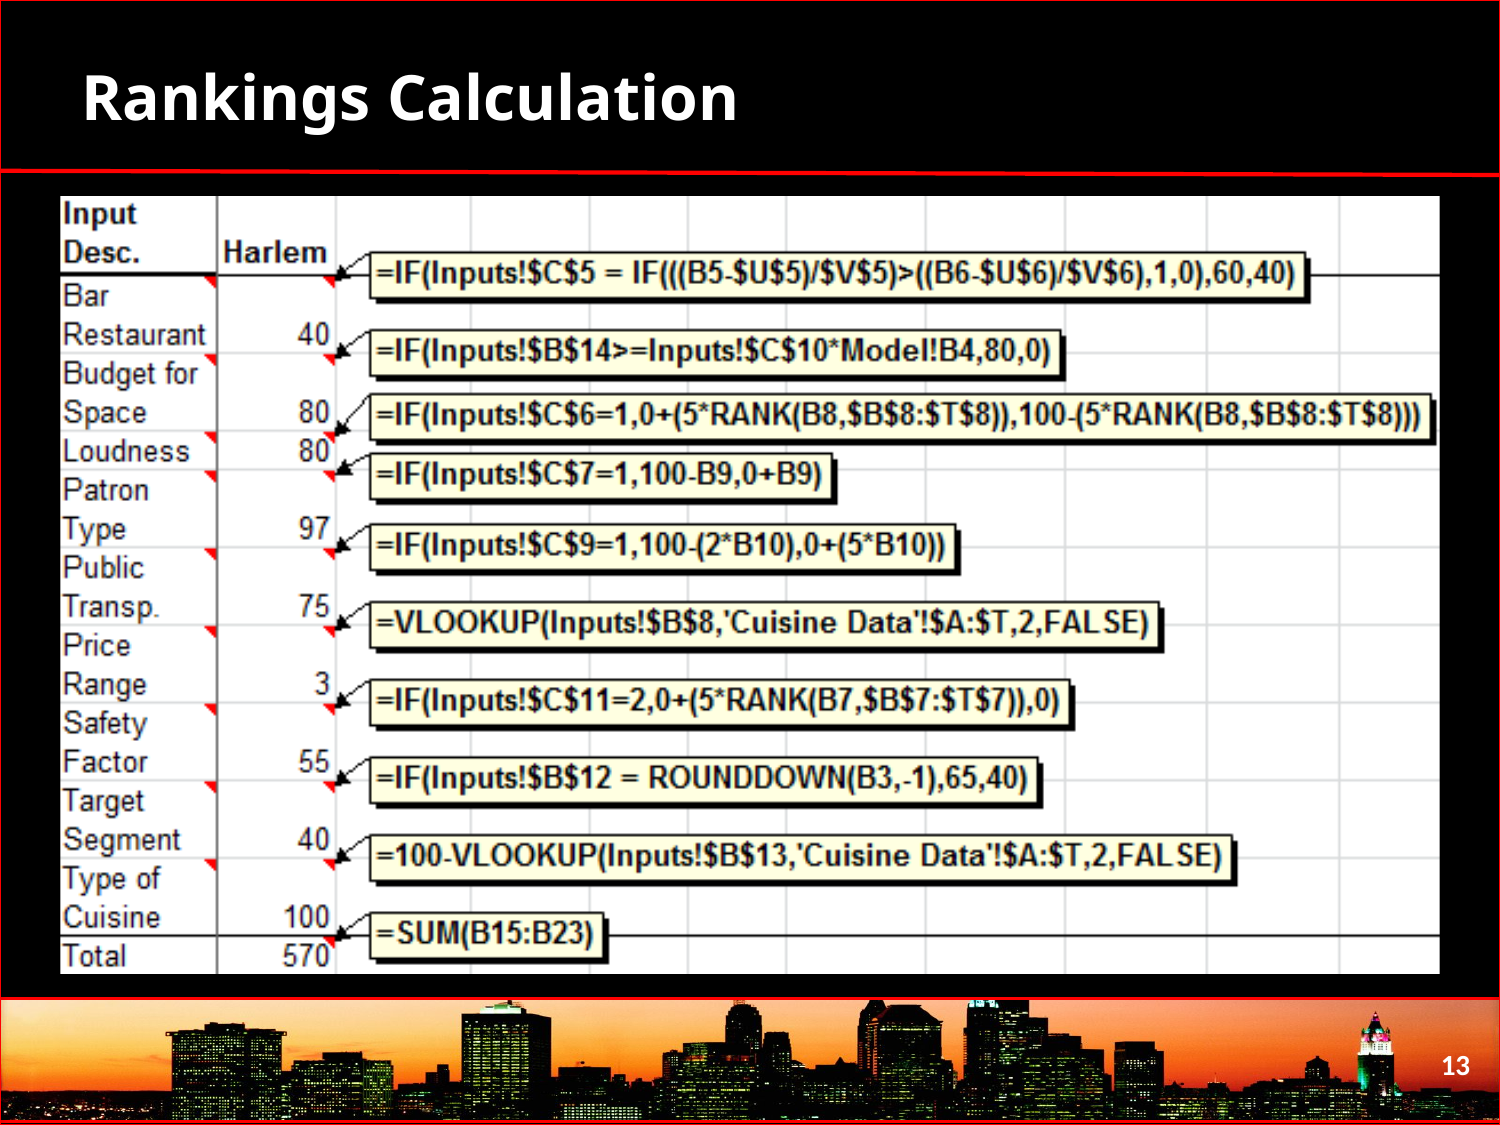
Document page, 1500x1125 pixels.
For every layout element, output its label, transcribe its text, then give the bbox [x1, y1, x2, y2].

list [60, 196, 1440, 975]
title Rankings Calculation [66, 45, 1417, 146]
picture [1, 1000, 1499, 1120]
